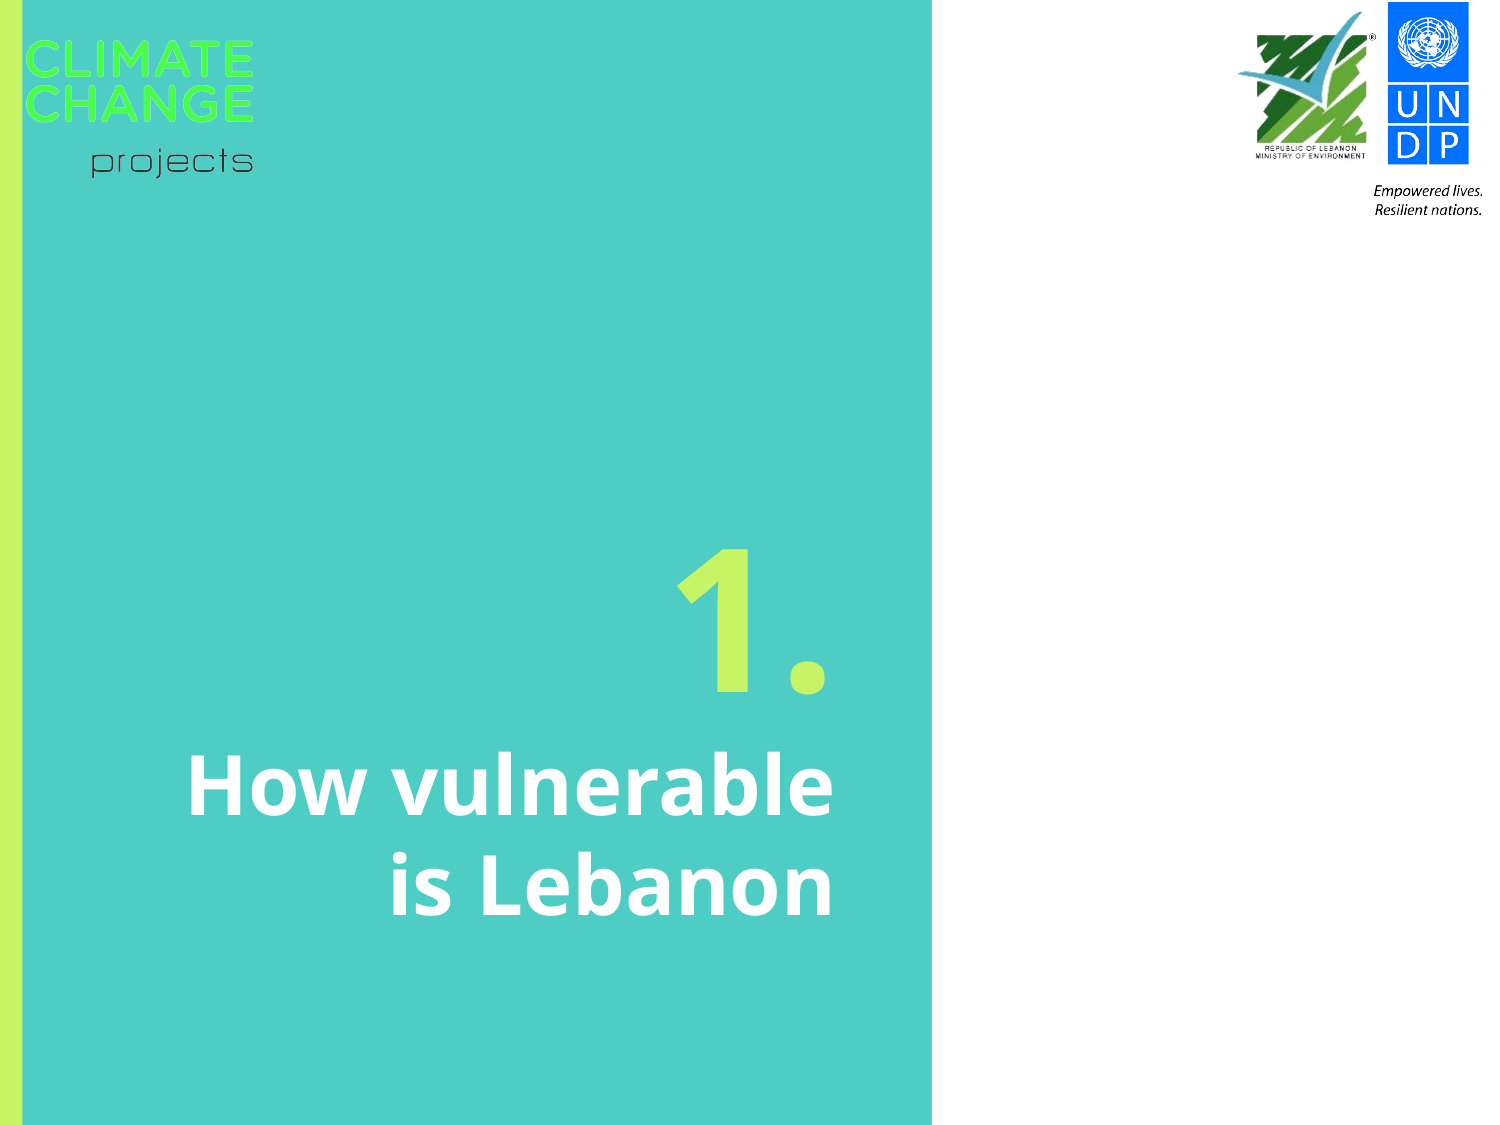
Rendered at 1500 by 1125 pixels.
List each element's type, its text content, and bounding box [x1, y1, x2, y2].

picture [0, 5, 275, 202]
title 1. How vulnerable is Lebanon [112, 633, 852, 948]
picture [1237, 2, 1482, 215]
